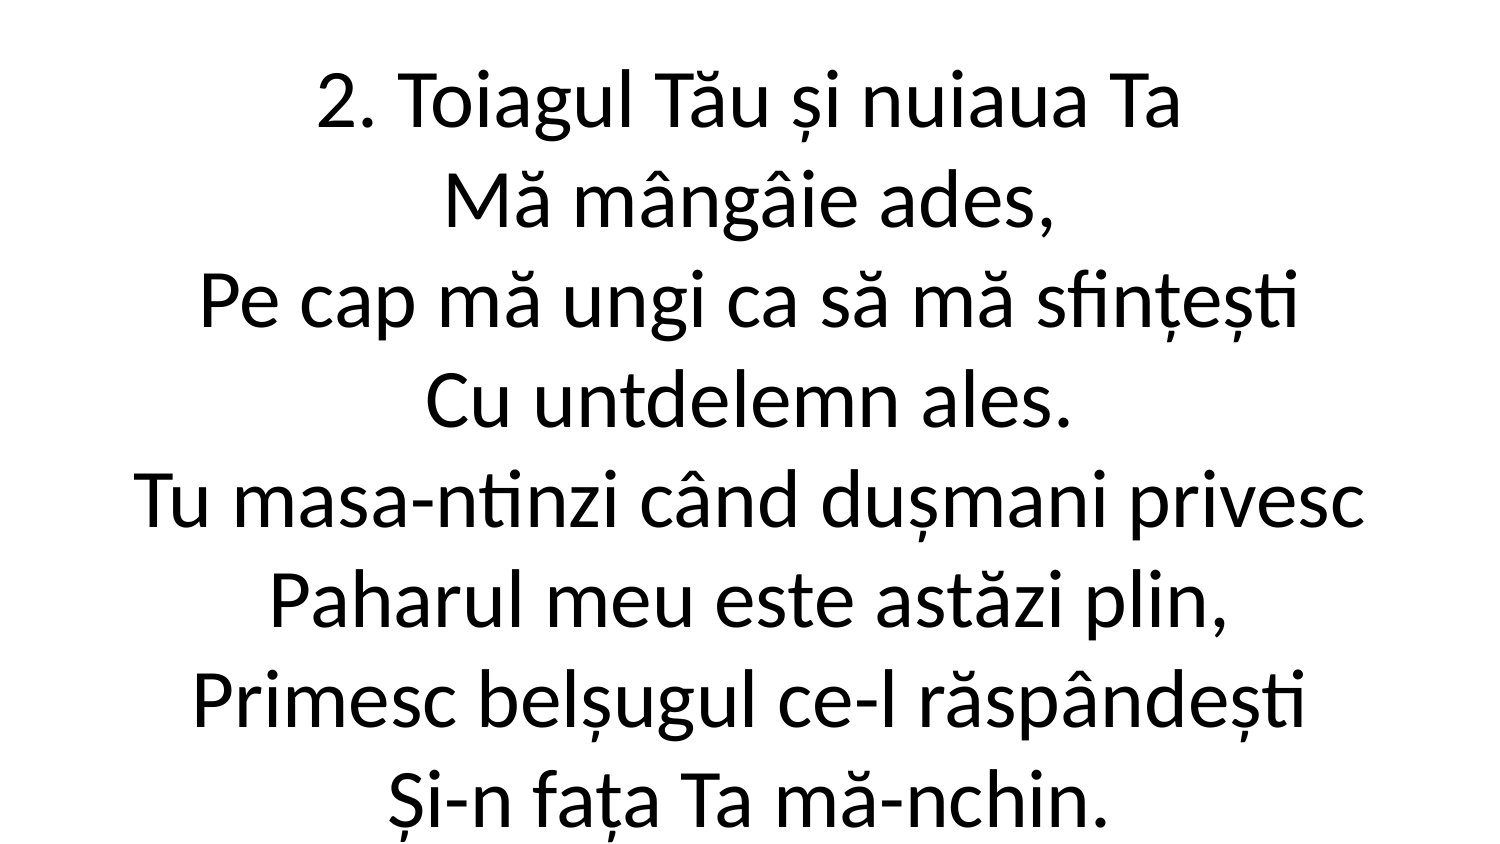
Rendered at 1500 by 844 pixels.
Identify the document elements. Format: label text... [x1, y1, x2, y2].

text_box 2. Toiagul Tău și nuiaua Ta Mă mângâie ades, Pe cap mă ungi ca să mă sfințești Cu untdelemn ales. Tu masa-ntinzi când dușmani privesc Paharul meu este astăzi plin, Primesc belșugul ce-l răspândești Și-n fața Ta mă-nchin. [118, 0, 1382, 844]
